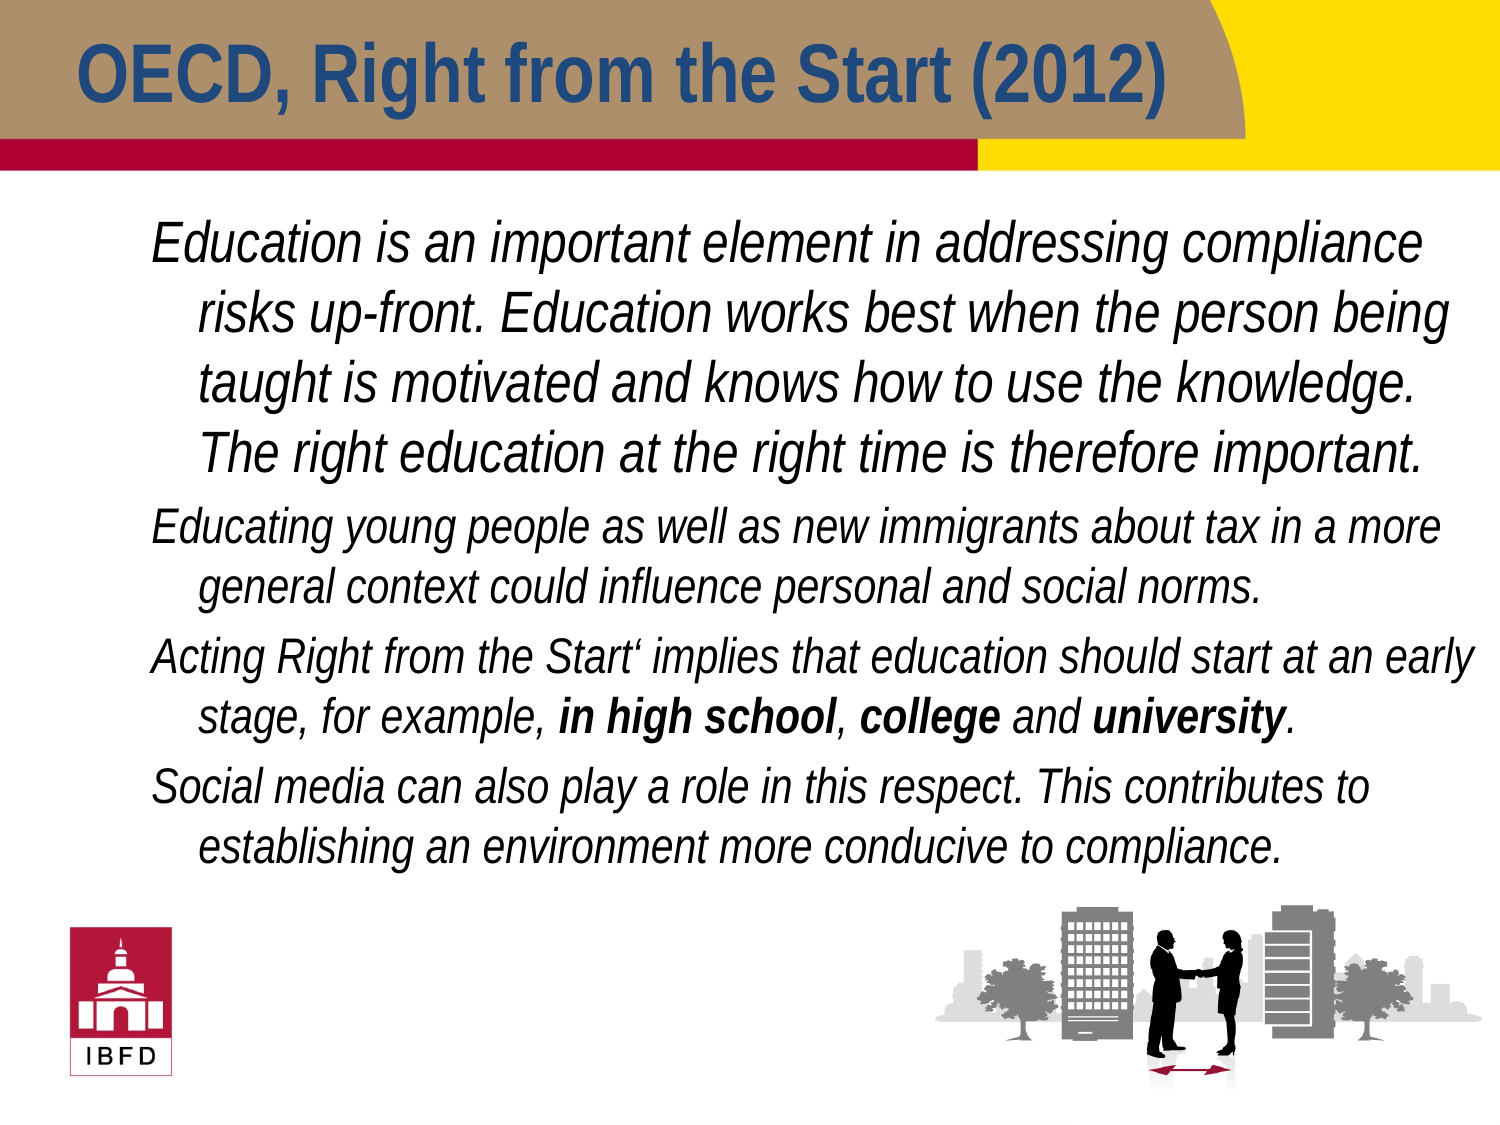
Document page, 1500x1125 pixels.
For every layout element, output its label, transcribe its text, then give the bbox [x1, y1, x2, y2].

picture [0, 0, 1500, 1125]
list Education is an important element in addressing compliance risks up-front. Education works best when the person being taught is motivated and knows how to use the knowledge. The right education at the right time is therefore important. Educating young people as well as new immigrants about tax in a more general context could influence personal and social norms. Acting Right from the Start‘ implies that education should start at an early stage, for example, in high school, college and university. Social media can also play a role in this respect. This contributes to establishing an environment more conducive to compliance. [61, 196, 1500, 906]
title OECD, Right from the Start (2012) [61, 24, 1200, 114]
